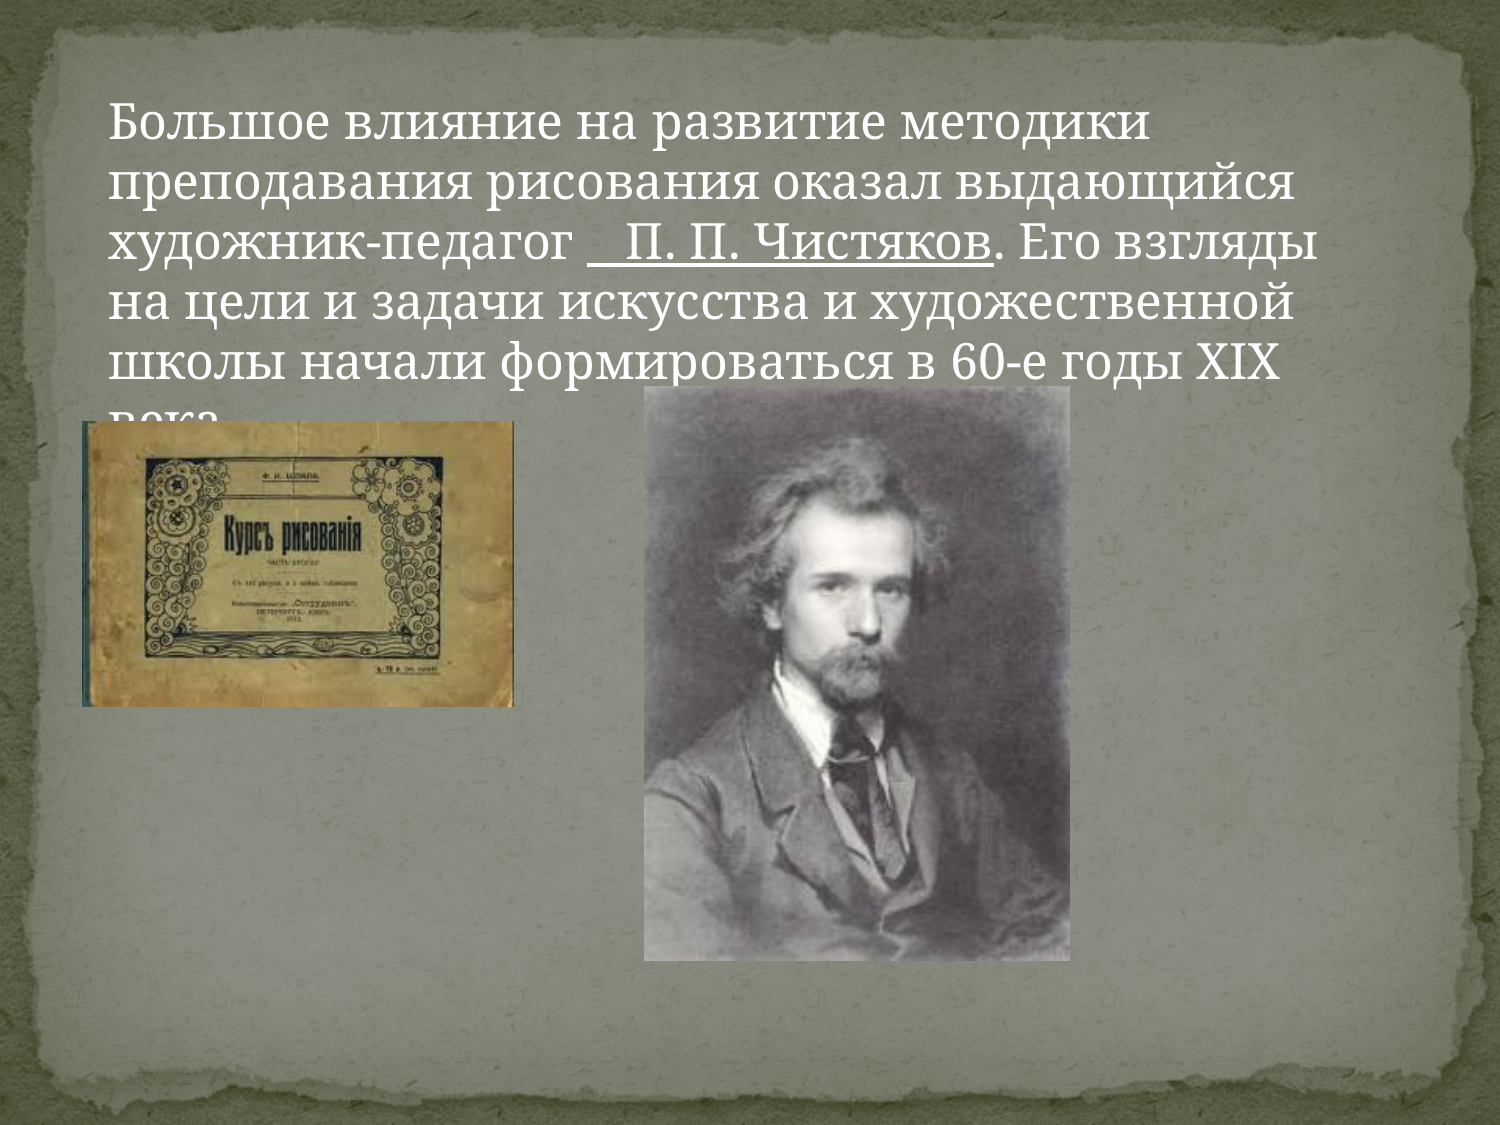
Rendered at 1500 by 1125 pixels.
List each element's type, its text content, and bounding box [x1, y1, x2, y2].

text_box Большое влияние на развитие методики преподавания рисования оказал выдающийся художник-педагог П. П. Чистяков. Его взгляды на цели и задачи искусства и художественной школы начали формироваться в 60-е годы XIX века [93, 81, 1407, 457]
picture [644, 386, 1070, 961]
picture [82, 421, 514, 707]
